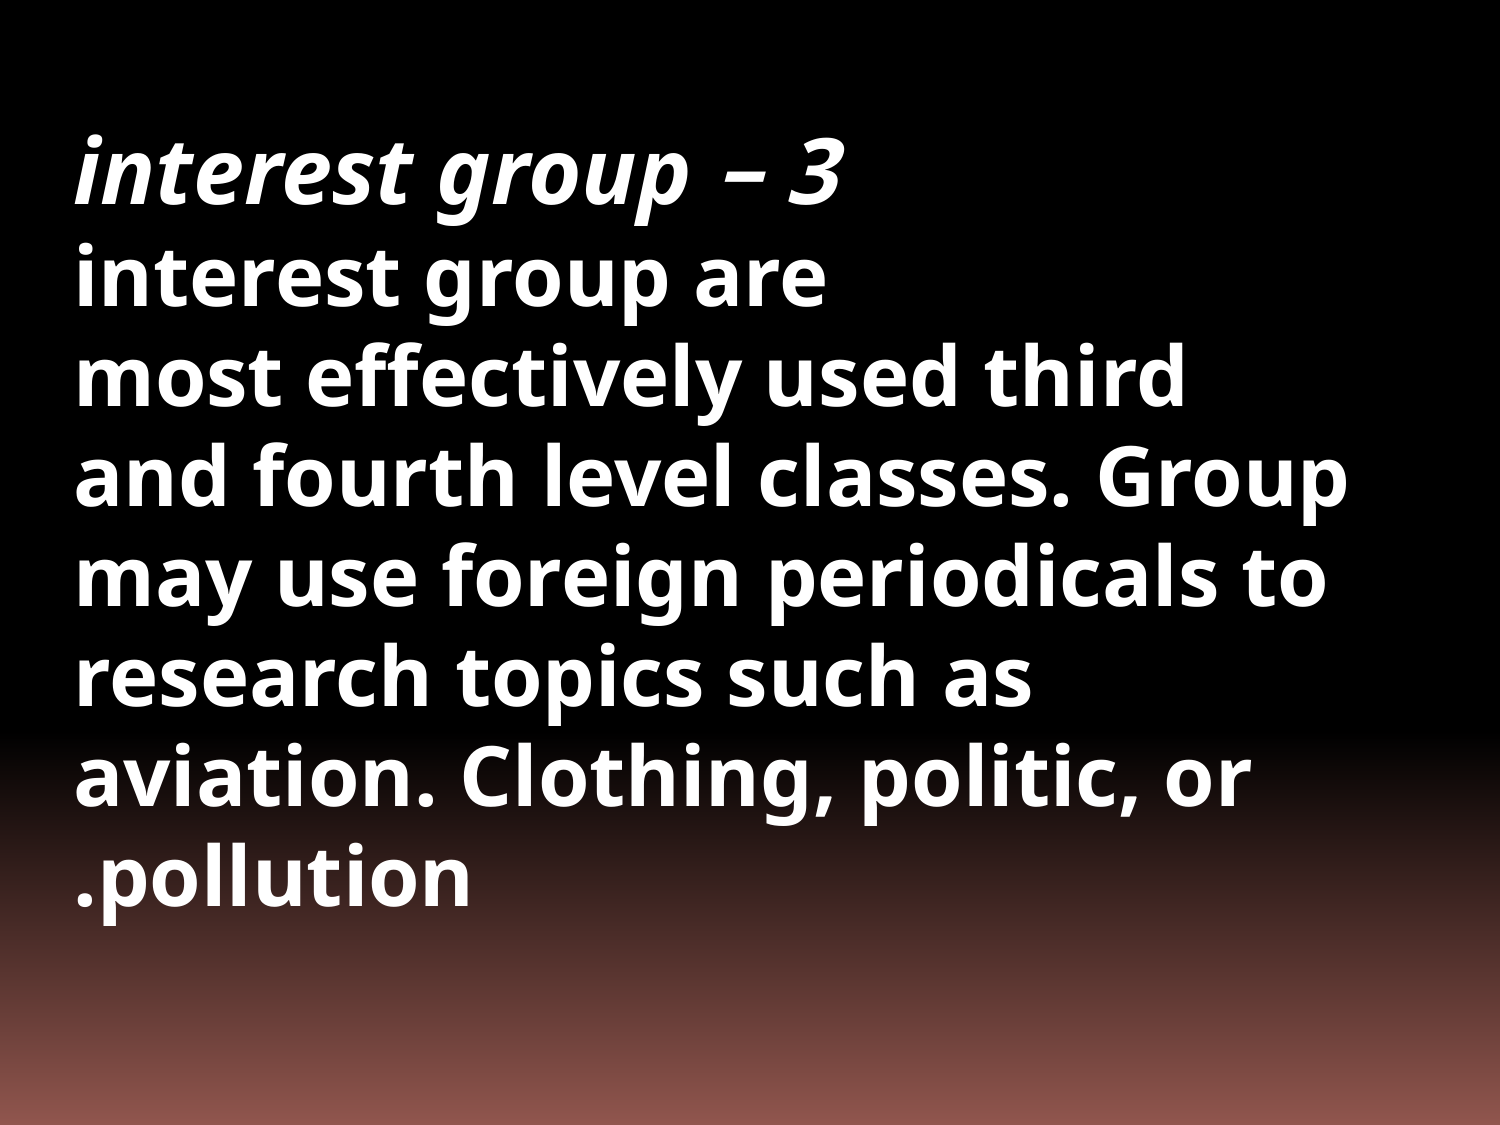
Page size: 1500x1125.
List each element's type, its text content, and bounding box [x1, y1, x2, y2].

text_box 3 – interest group interest group are most effectively used third and fourth level classes. Group may use foreign periodicals to research topics such as aviation. Clothing, politic, or pollution. [58, 105, 1372, 1030]
